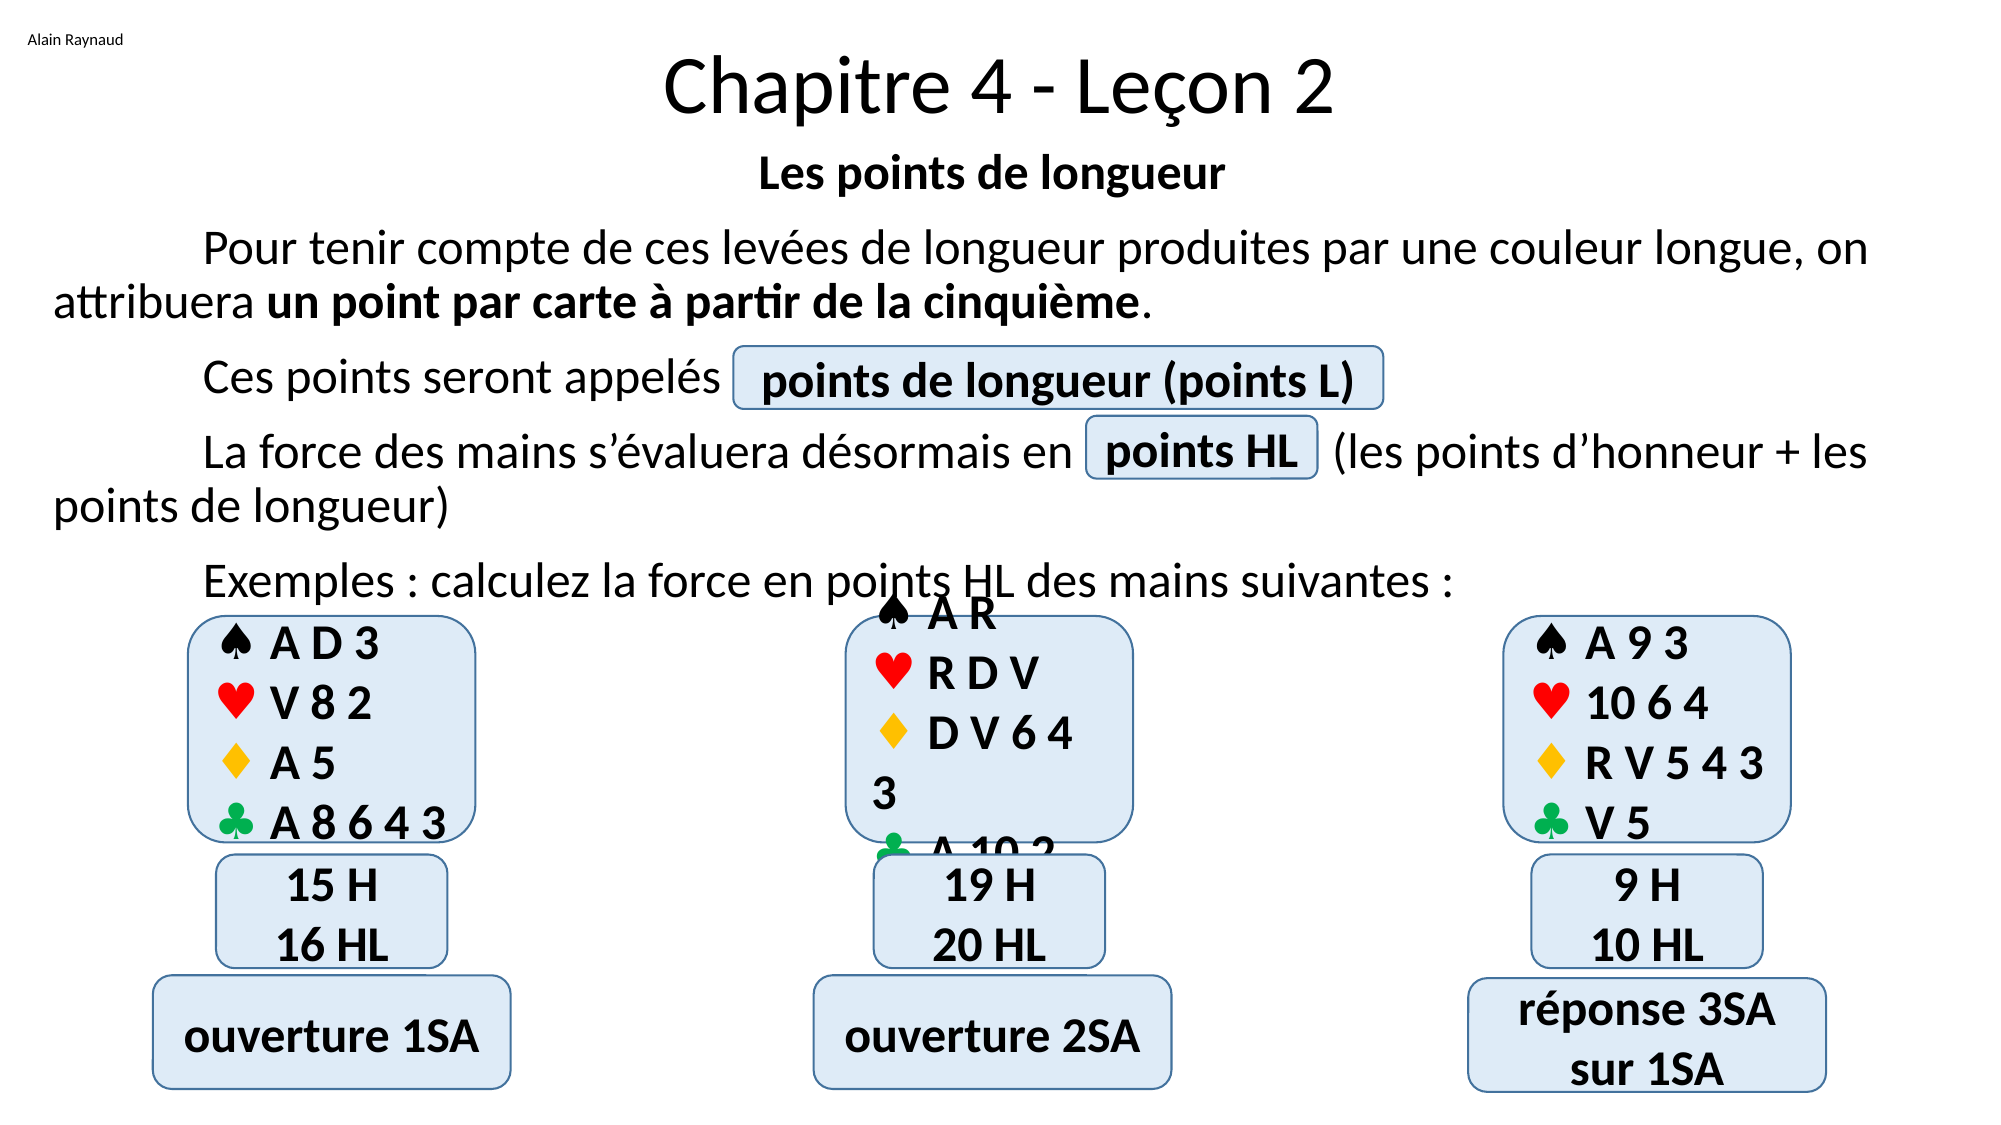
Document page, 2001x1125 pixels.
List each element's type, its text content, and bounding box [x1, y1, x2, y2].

text_box ♠ A 9 3 ♥ 10 6 4 ♦ R V 5 4 3 ♣ V 5 [1502, 614, 1792, 844]
text_box 15 H 16 HL [214, 853, 449, 970]
title Chapitre 4 - Leçon 2 [249, 38, 1750, 139]
text_box points HL [1085, 414, 1319, 480]
text_box ouverture 2SA [812, 974, 1173, 1091]
text_box ♠ A R ♥ R D V ♦ D V 6 4 3 ♣ A 10 2 [844, 614, 1135, 844]
text_box 19 H 20 HL [872, 853, 1107, 970]
text_box réponse 3SA sur 1SA [1467, 977, 1828, 1093]
text_box ouverture 1SA [151, 974, 512, 1091]
text_box 9 H 10 HL [1530, 853, 1764, 970]
text_box ♠ A D 3 ♥ V 8 2 ♦ A 5 ♣ A 8 6 4 3 [186, 614, 477, 844]
text_box Alain Raynaud [12, 21, 147, 57]
text_box points de longueur (points L) [732, 345, 1385, 410]
subtitle Les points de longueur Pour tenir compte de ces levées de longueur produites par une couleur longue, on attribuera un point par carte à partir de la cinquième. Ces points seront appelés La force des mains s’évaluera désormais en (les points d’honneur + les points de longueur) Exemples : calculez la force en points HL des mains suivantes : [37, 139, 1948, 1088]
